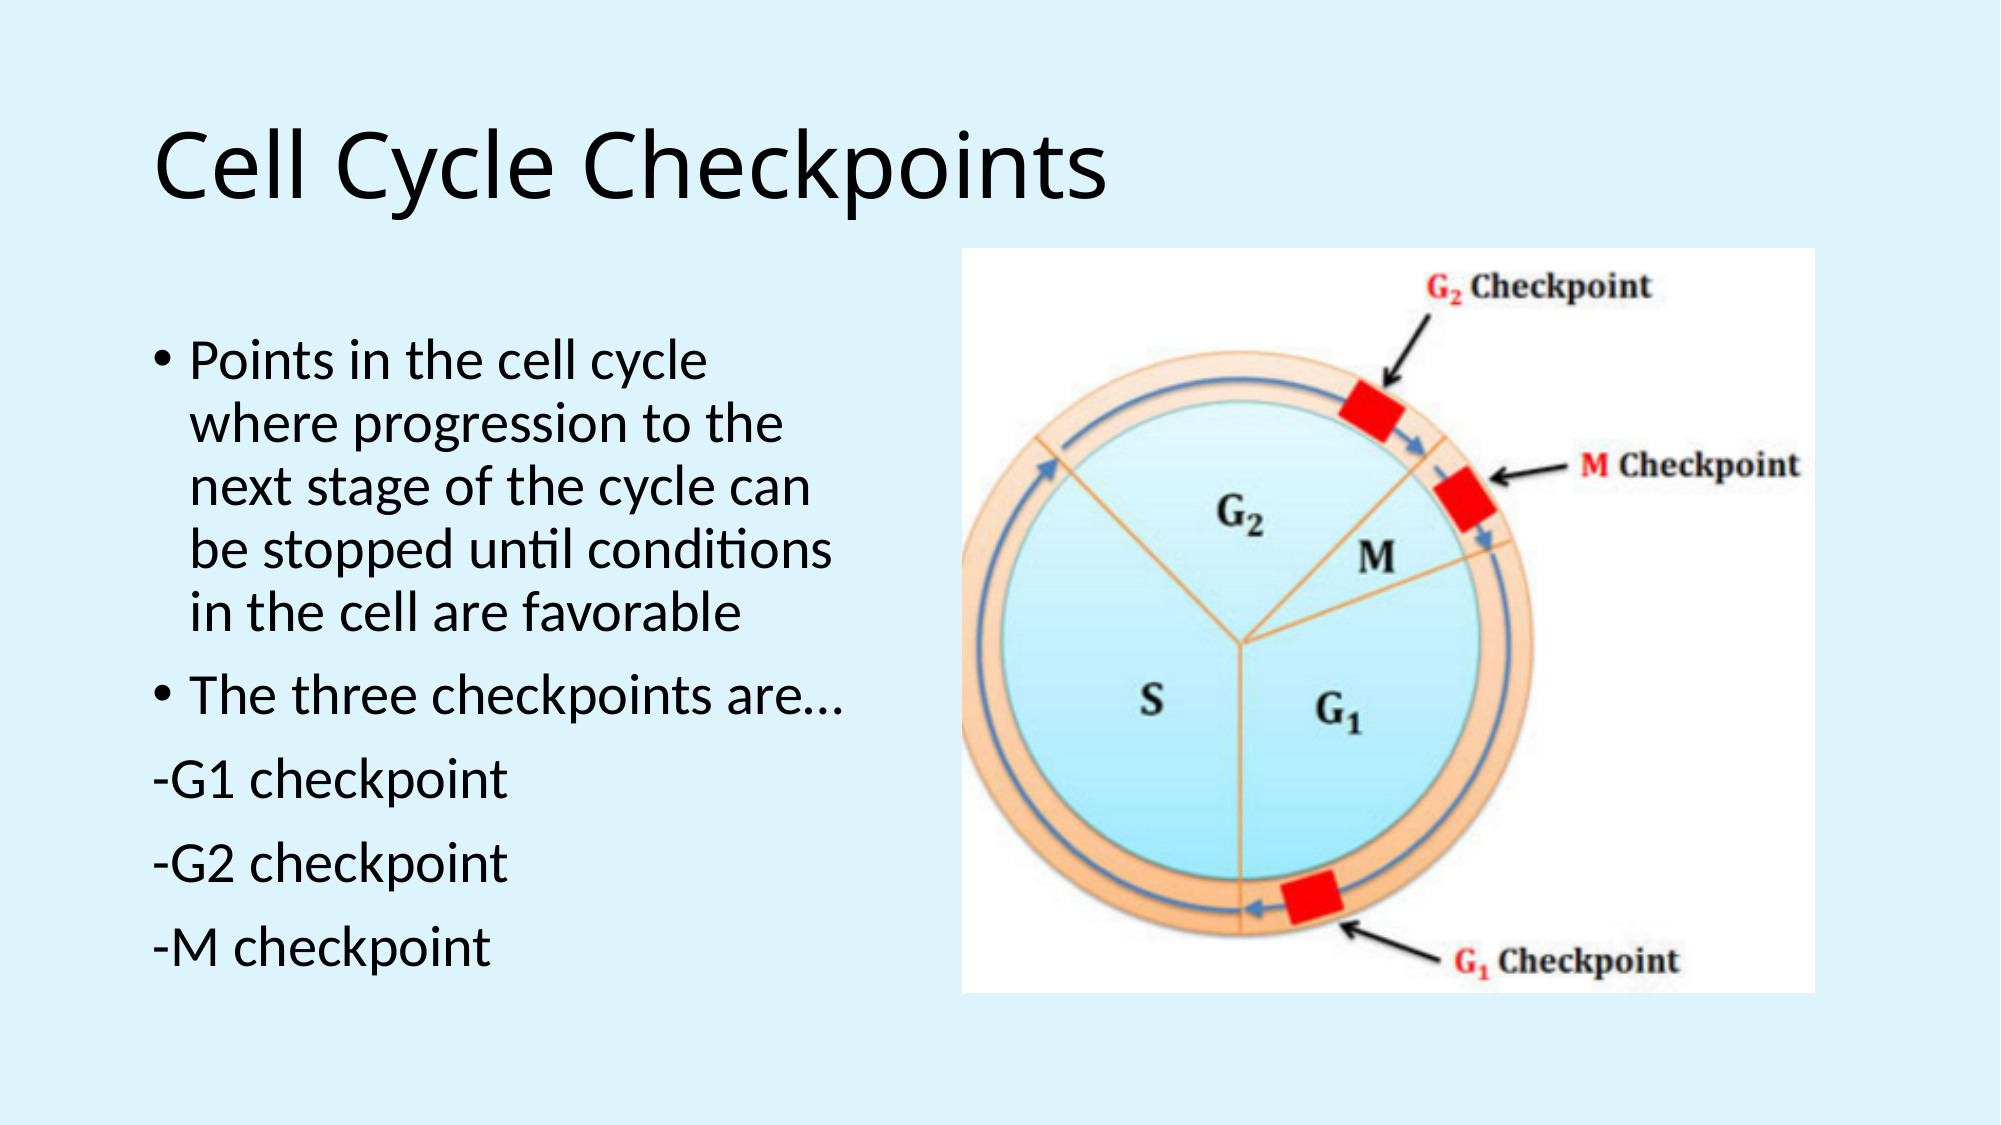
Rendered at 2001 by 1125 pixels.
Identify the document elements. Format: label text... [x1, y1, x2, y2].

picture [962, 248, 1815, 993]
list Points in the cell cycle where progression to the next stage of the cycle can be stopped until conditions in the cell are favorable The three checkpoints are… -G1 checkpoint -G2 checkpoint -M checkpoint [137, 321, 877, 1014]
title Cell Cycle Checkpoints [137, 59, 1863, 278]
